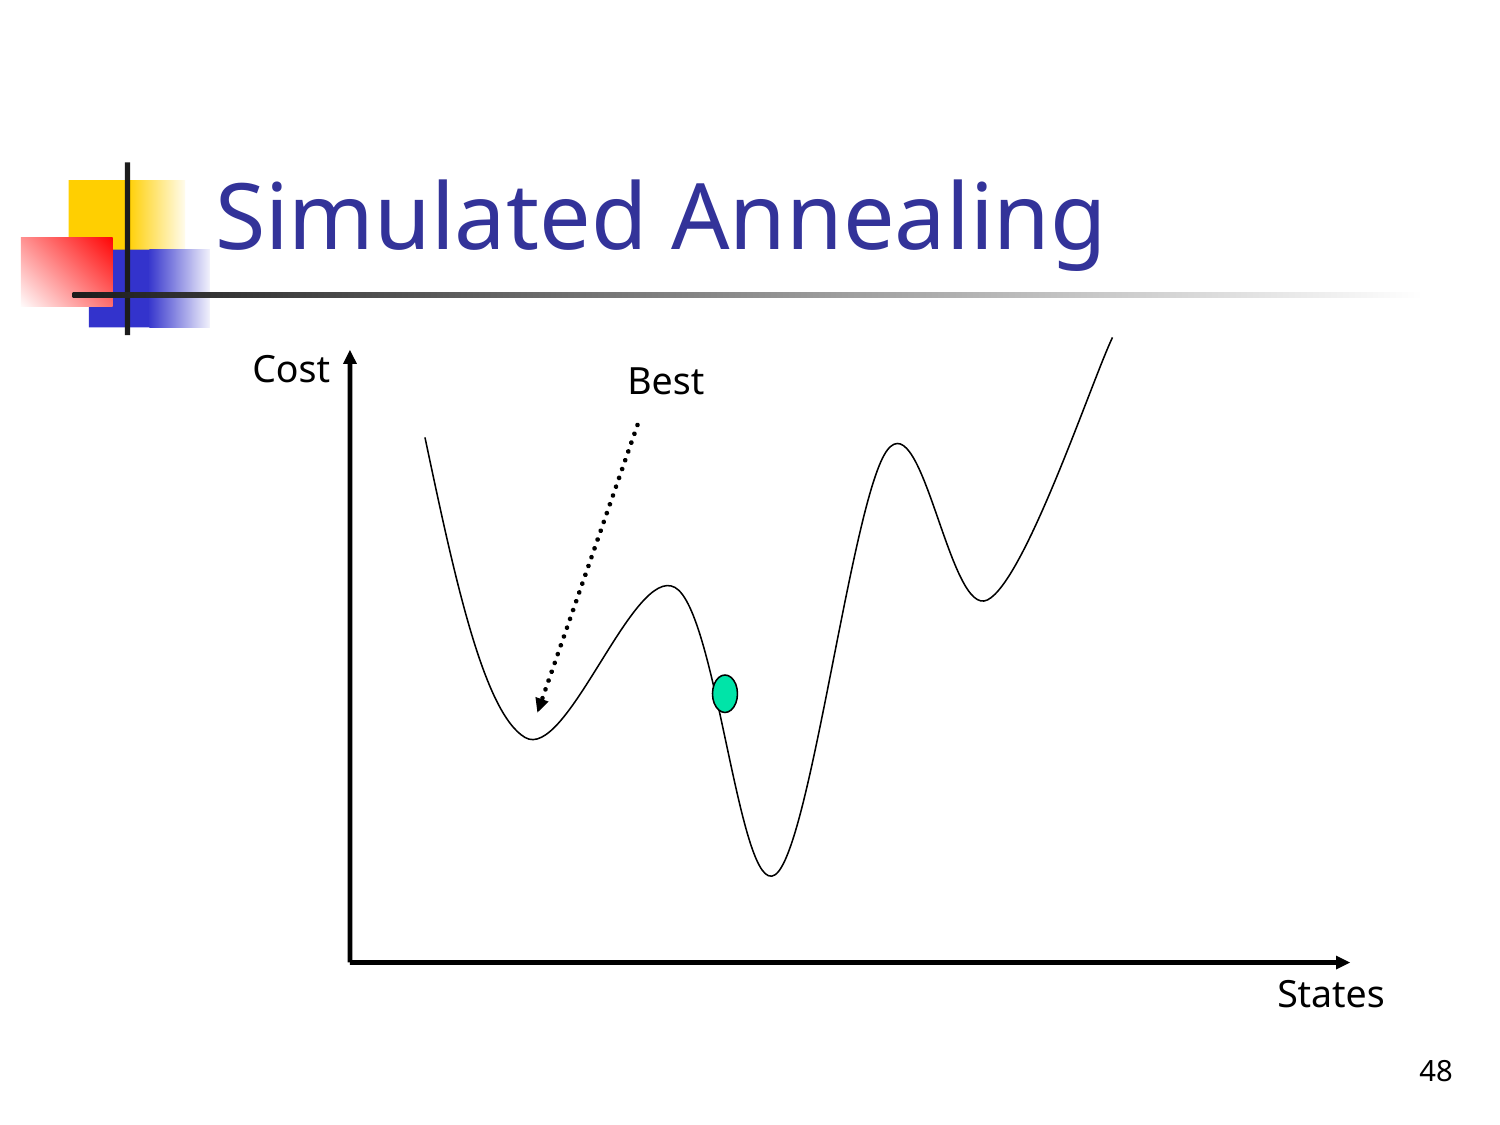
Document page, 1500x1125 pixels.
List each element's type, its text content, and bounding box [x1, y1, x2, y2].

text_box Cost [237, 337, 400, 398]
text_box [712, 675, 738, 713]
slide_number 48 [1154, 1023, 1468, 1100]
text_box [535, 698, 548, 713]
text_box Best [612, 349, 738, 410]
text_box States [1262, 962, 1438, 1023]
text_box [424, 337, 1113, 877]
title Simulated Annealing [199, 140, 1479, 276]
text_box [1337, 956, 1349, 962]
